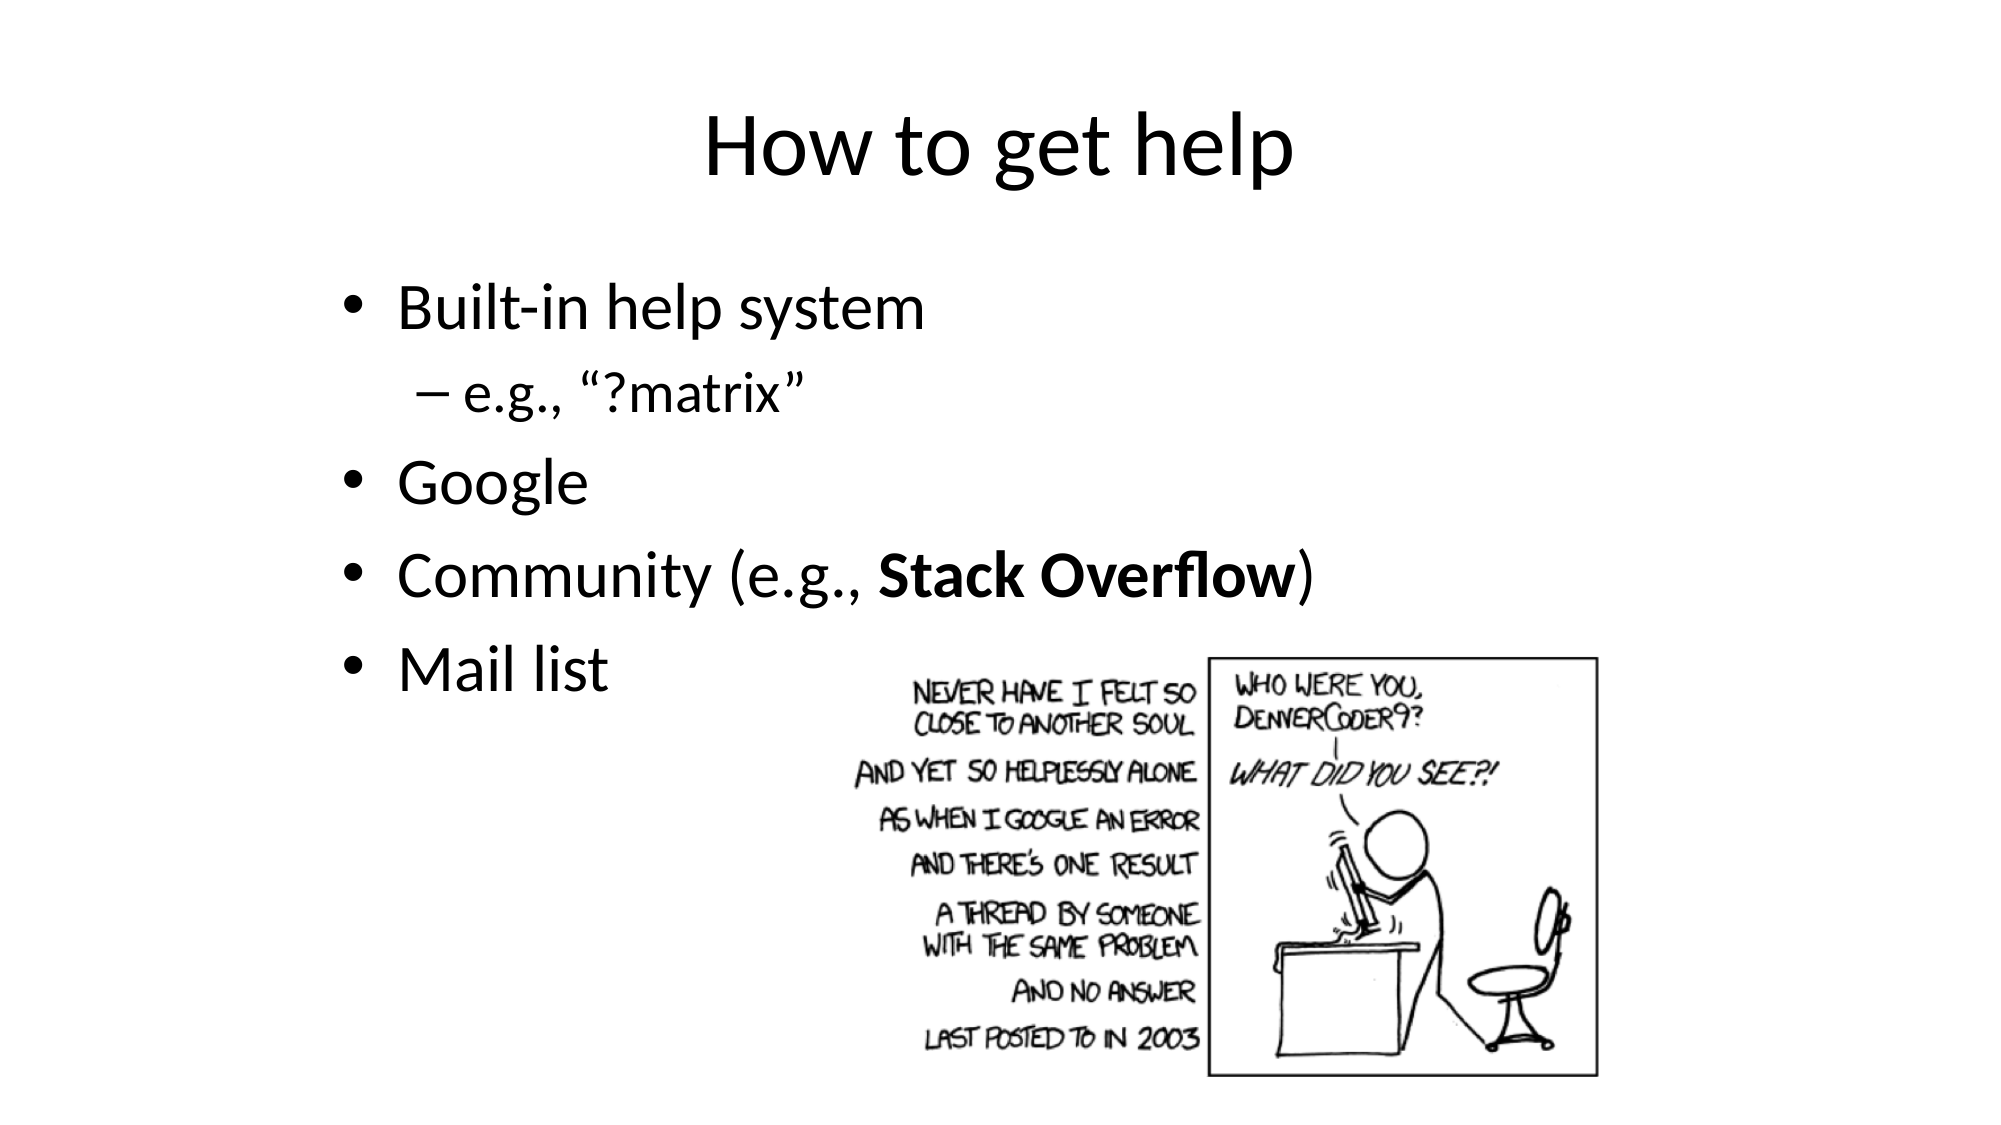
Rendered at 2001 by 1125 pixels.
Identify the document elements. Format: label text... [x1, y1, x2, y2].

title How to get help [99, 45, 1900, 233]
list Built-in help system e.g., “?matrix” Google Community (e.g., Stack Overflow) Mail list [326, 255, 1677, 998]
picture [846, 656, 1600, 1078]
